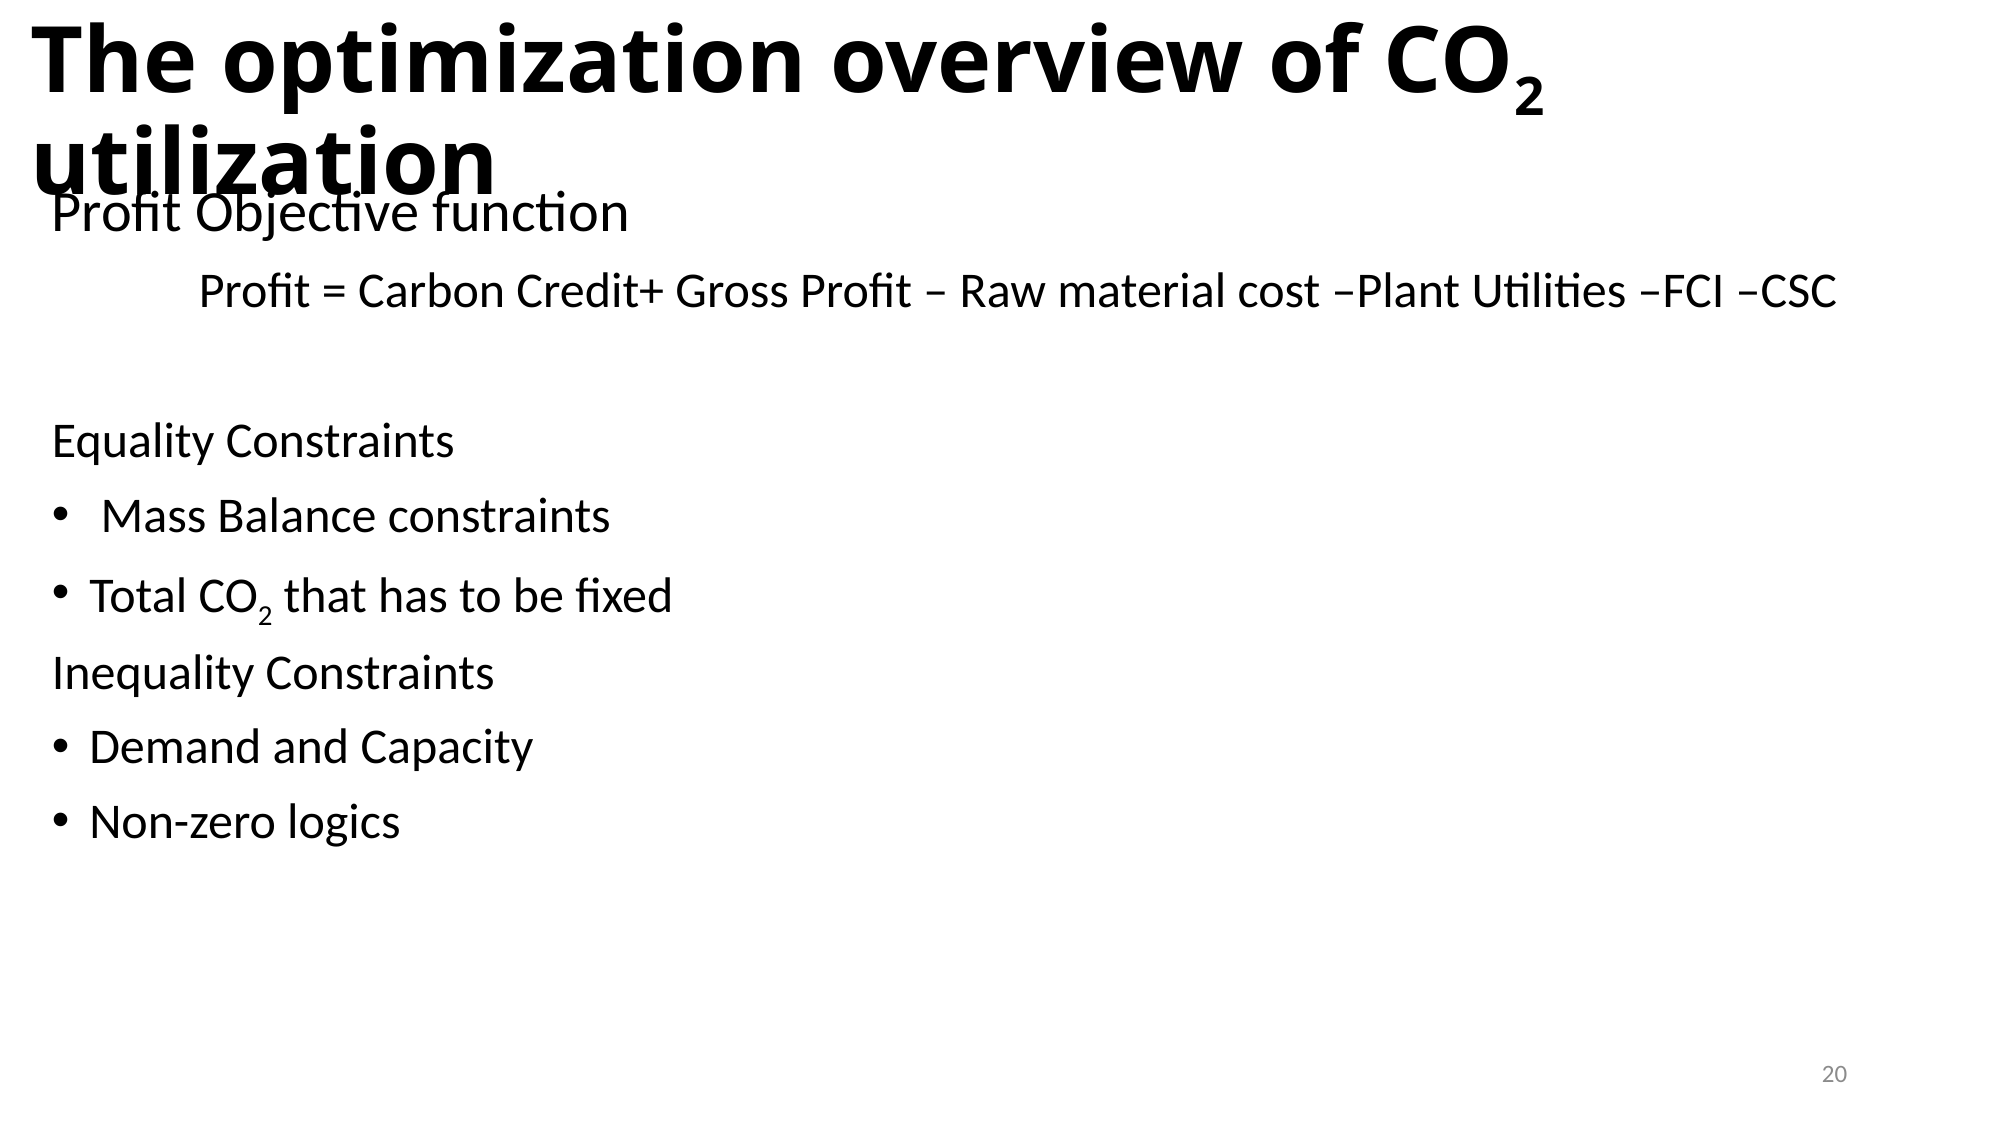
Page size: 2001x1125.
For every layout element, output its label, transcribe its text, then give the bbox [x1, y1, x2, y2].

title The optimization overview of CO2 utilization [15, 0, 1741, 218]
list Profit Objective function Profit = Carbon Credit+ Gross Profit – Raw material cost –Plant Utilities –FCI –CSC Equality Constraints Mass Balance constraints Total CO2 that has to be fixed Inequality Constraints Demand and Capacity Non-zero logics [36, 173, 2000, 956]
slide_number 20 [1412, 1042, 1863, 1103]
